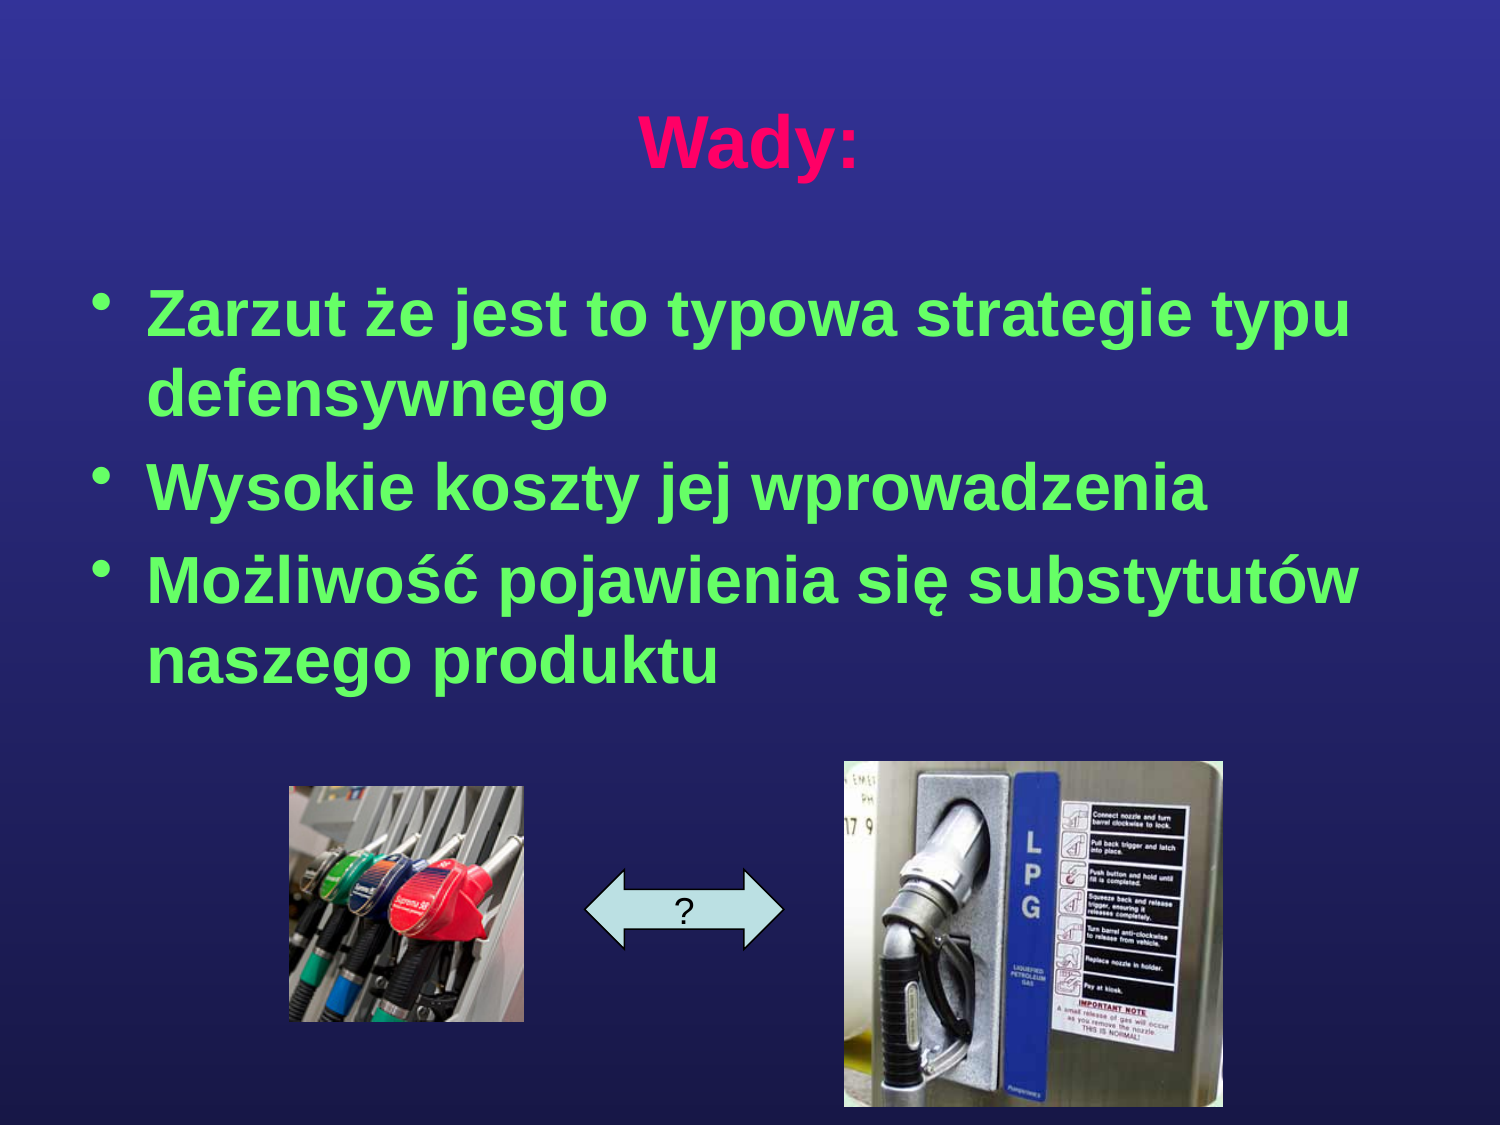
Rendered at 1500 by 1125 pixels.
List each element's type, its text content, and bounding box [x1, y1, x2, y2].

title Wady: [74, 44, 1426, 233]
picture [844, 761, 1223, 1107]
text_box ? [584, 869, 784, 950]
picture [289, 786, 524, 1022]
list Zarzut że jest to typowa strategie typu defensywnego Wysokie koszty jej wprowadzenia Możliwość pojawienia się substytutów naszego produktu [74, 262, 1426, 1006]
